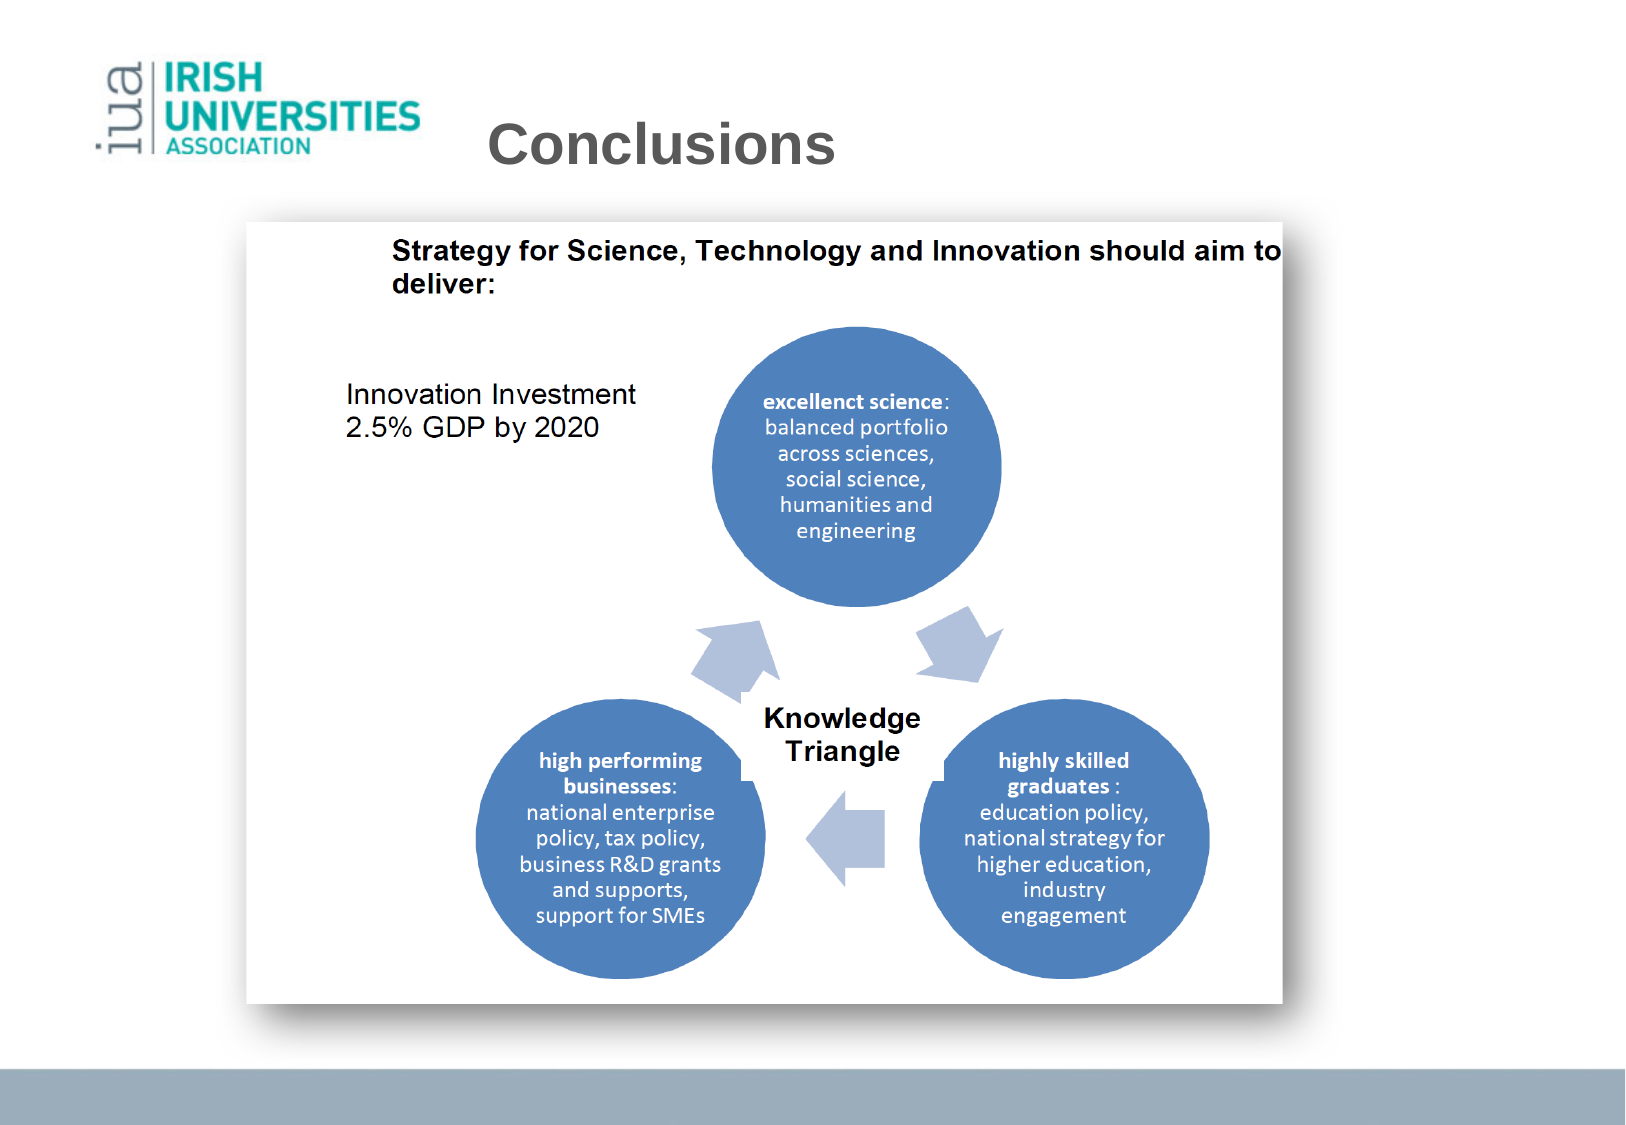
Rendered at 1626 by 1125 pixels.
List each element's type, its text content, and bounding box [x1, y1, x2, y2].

text_box [1229, 992, 1594, 1053]
picture [0, 0, 1626, 1125]
text_box Conclusions [472, 98, 1625, 181]
